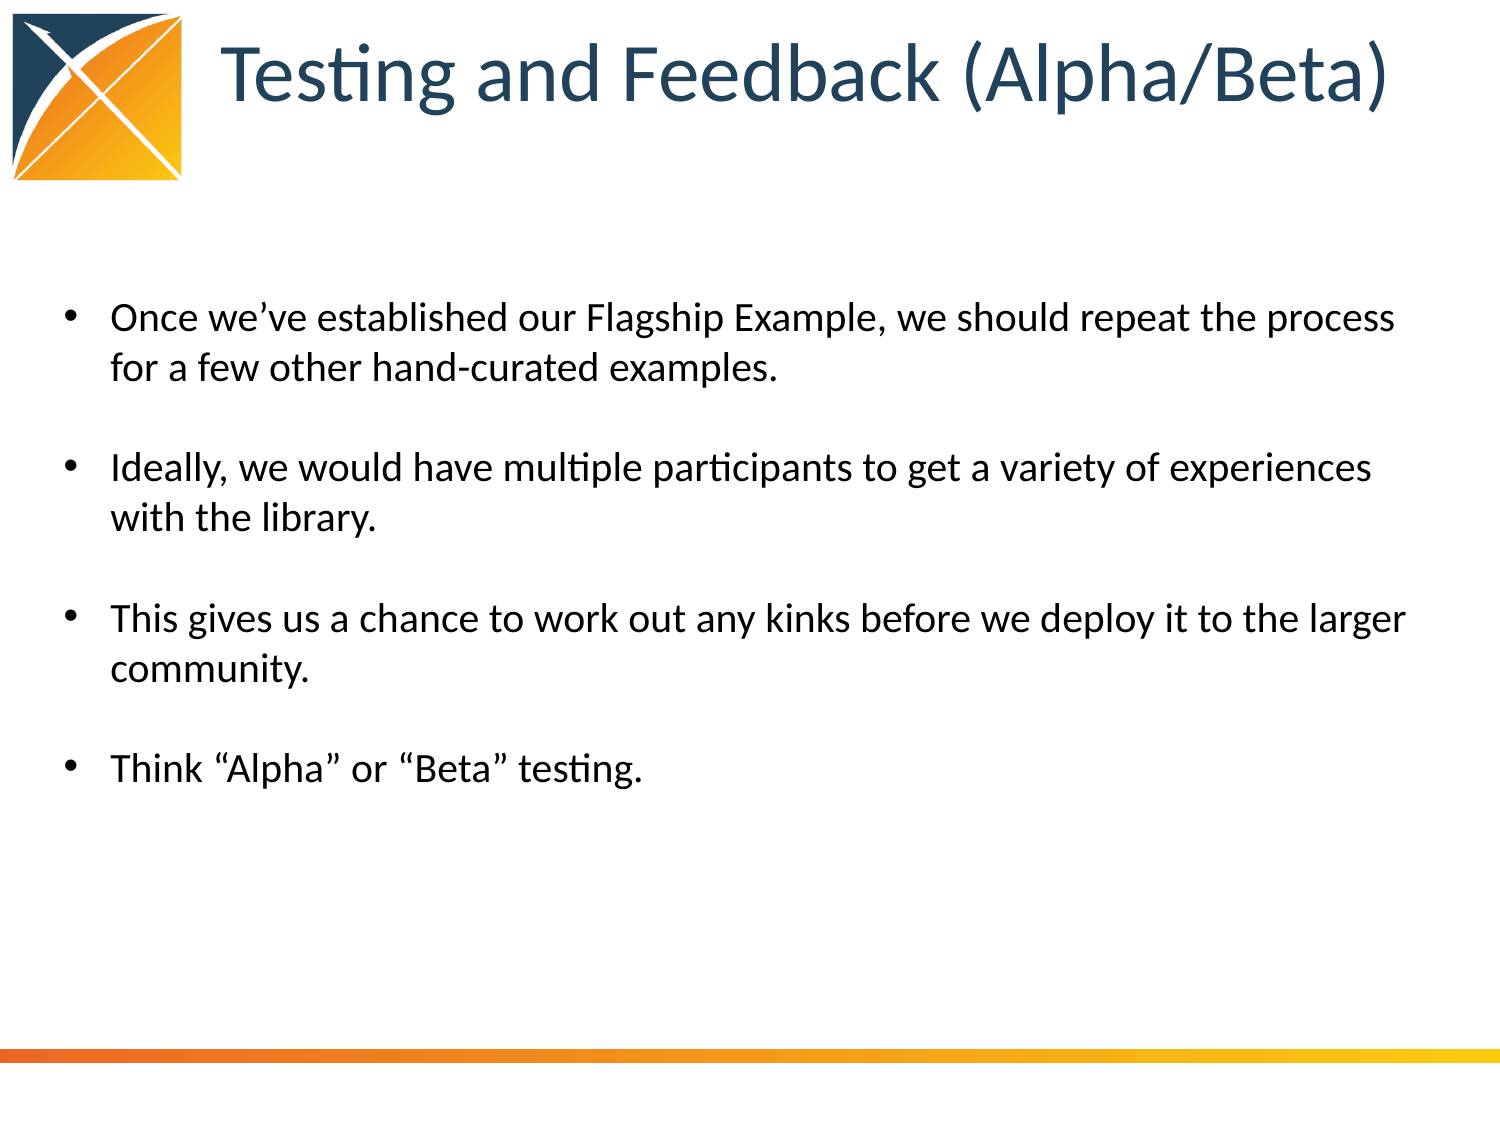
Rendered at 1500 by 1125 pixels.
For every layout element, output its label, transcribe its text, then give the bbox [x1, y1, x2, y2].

text_box Once we’ve established our Flagship Example, we should repeat the process for a few other hand-curated examples. Ideally, we would have multiple participants to get a variety of experiences with the library. This gives us a chance to work out any kinks before we deploy it to the larger community. Think “Alpha” or “Beta” testing. [48, 232, 1426, 798]
picture [0, 0, 206, 200]
title Testing and Feedback (Alpha/Beta) [187, 0, 1425, 137]
